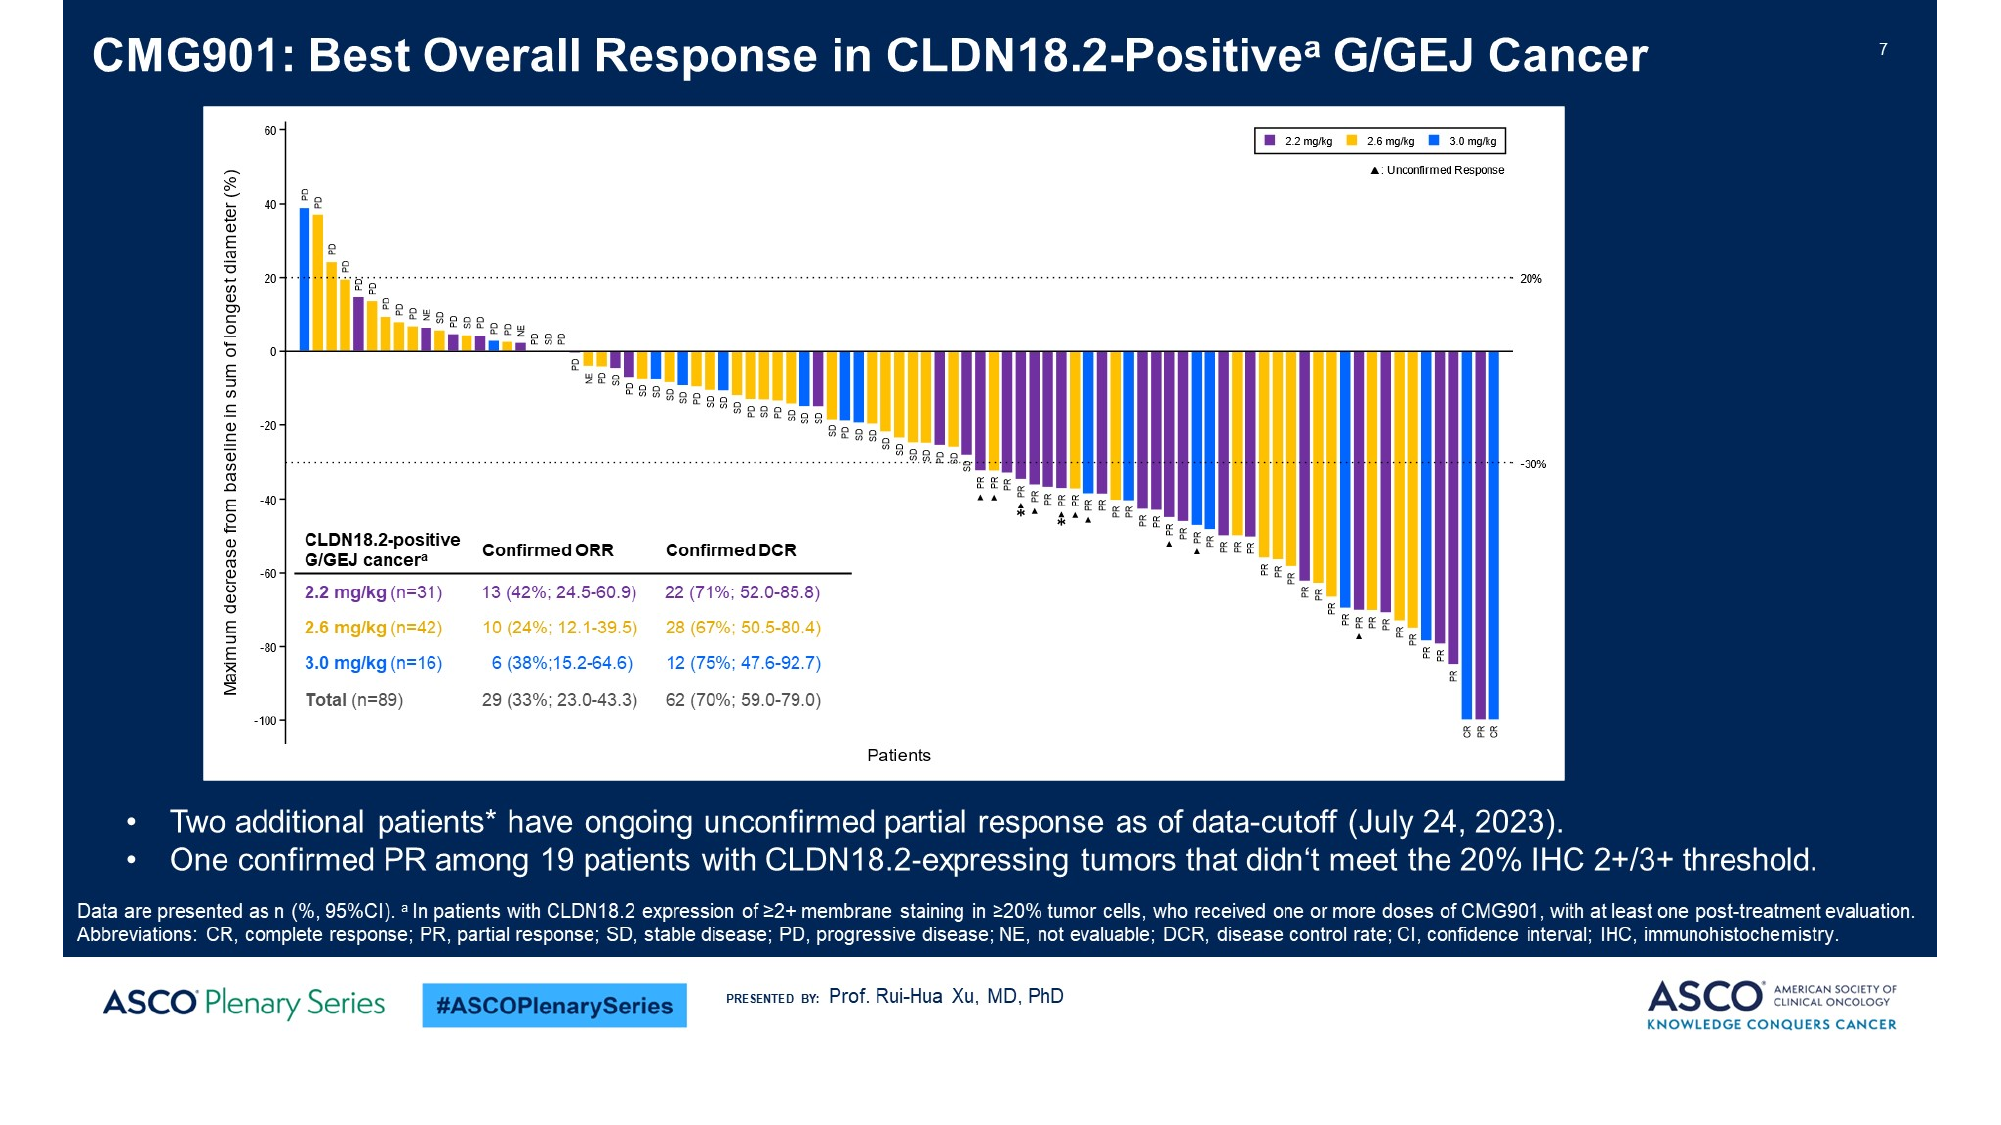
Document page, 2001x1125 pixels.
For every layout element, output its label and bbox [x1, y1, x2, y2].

picture [63, 0, 1937, 1054]
